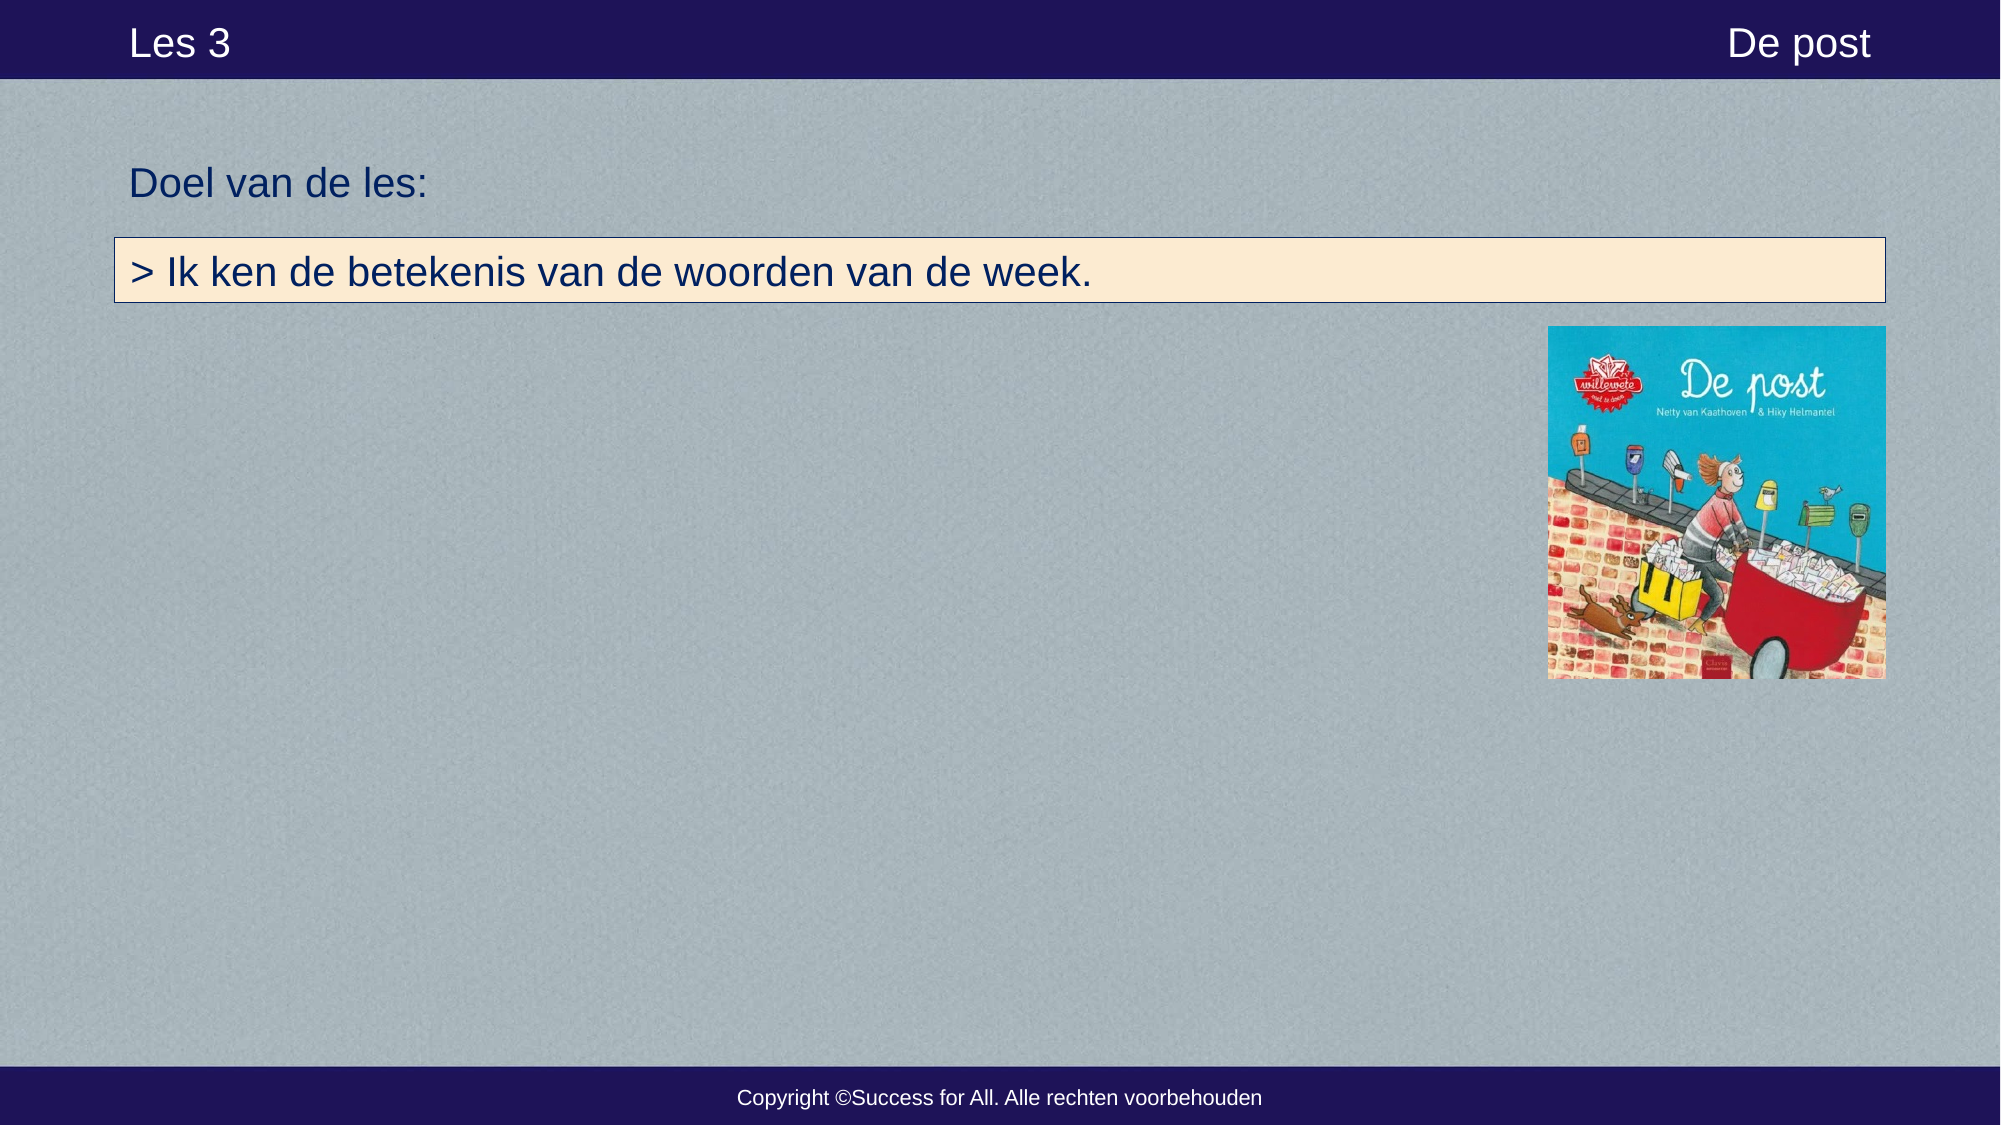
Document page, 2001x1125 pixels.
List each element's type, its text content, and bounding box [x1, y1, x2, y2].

text_box > Ik ken de betekenis van de woorden van de week. [114, 237, 1886, 303]
text_box Doel van de les: [113, 148, 1635, 214]
text_box De post [999, 8, 1886, 73]
text_box Copyright ©Success for All. Alle rechten voorbehouden [0, 1076, 2000, 1125]
picture [0, 0, 2001, 1125]
text_box Les 3 [114, 8, 354, 73]
